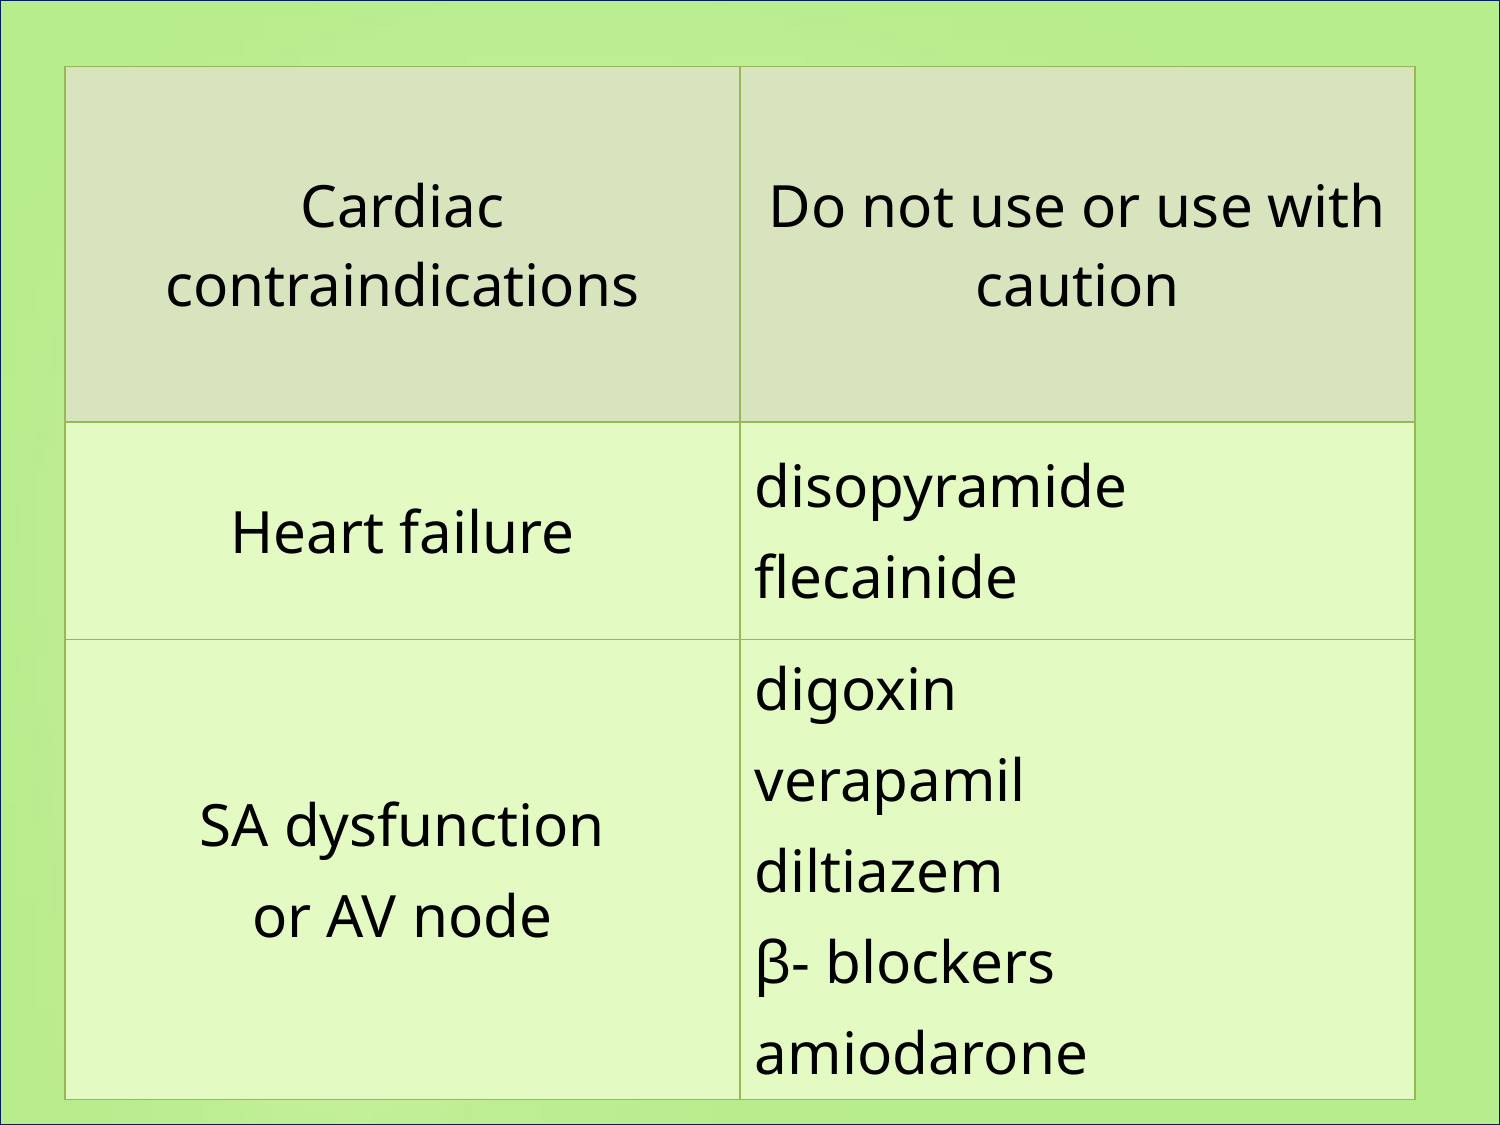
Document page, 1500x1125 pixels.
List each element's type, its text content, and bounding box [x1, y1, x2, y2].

table_header Do not use or use with caution [741, 67, 1414, 421]
table_cell SA dysfunction or AV node [66, 640, 739, 1099]
table_header Cardiac contraindications [66, 67, 739, 421]
table_cell digoxin verapamil diltiazem β- blockers amiodarone [741, 640, 1414, 1099]
text_box [0, 0, 1500, 1125]
table_cell Heart failure [66, 423, 739, 639]
table_cell disopyramide flecainide [741, 423, 1414, 639]
